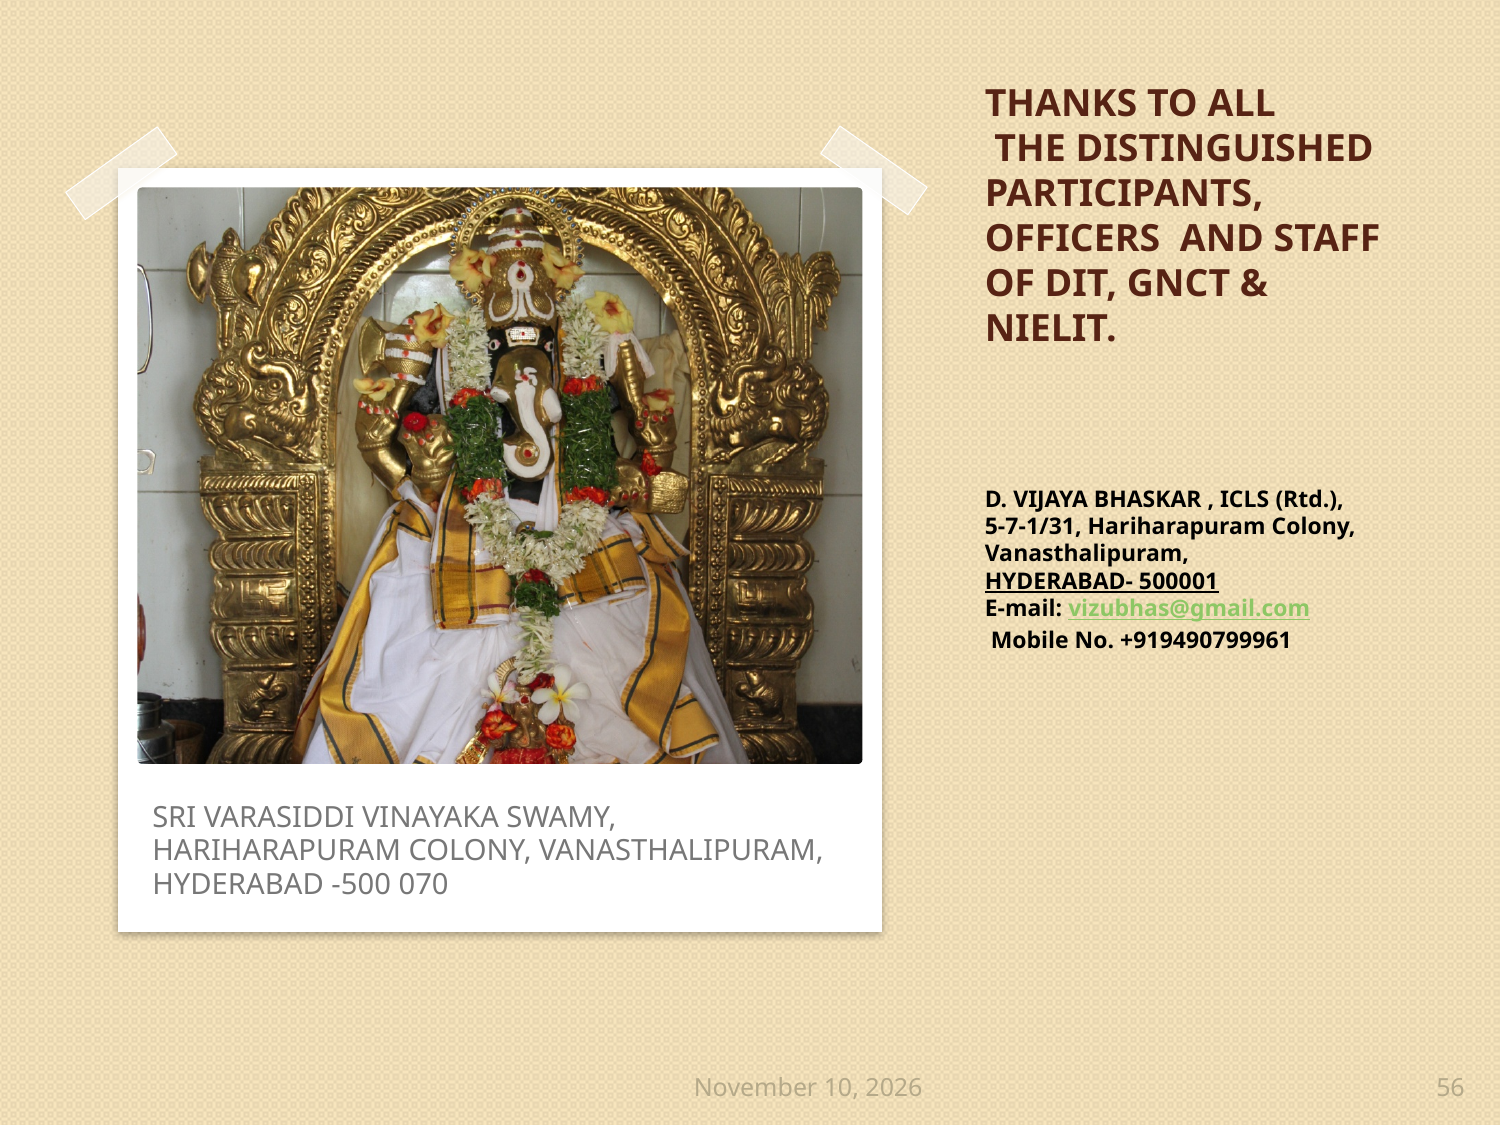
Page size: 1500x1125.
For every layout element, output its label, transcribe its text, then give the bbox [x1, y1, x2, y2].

slide_number 56 [1413, 1034, 1488, 1113]
list SRI VARASIDDI VINAYAKA SWAMY, HARIHARAPURAM COLONY, VANASTHALIPURAM, HYDERABAD -500 070 [137, 787, 863, 913]
picture [137, 187, 863, 765]
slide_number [587, 1034, 938, 1113]
title THANKS TO ALL THE DISTINGUISHED PARTICIPANTS, OFFICERS AND STAFF OF DIT, GNCT & NIELIT. D. VIJAYA BHASKAR , ICLS (Rtd.), 5-7-1/31, Hariharapuram Colony, Vanasthalipuram, HYDERABAD- 500001 E-mail: vizubhas@gmail.com Mobile No. +919490799961 [965, 75, 1416, 688]
